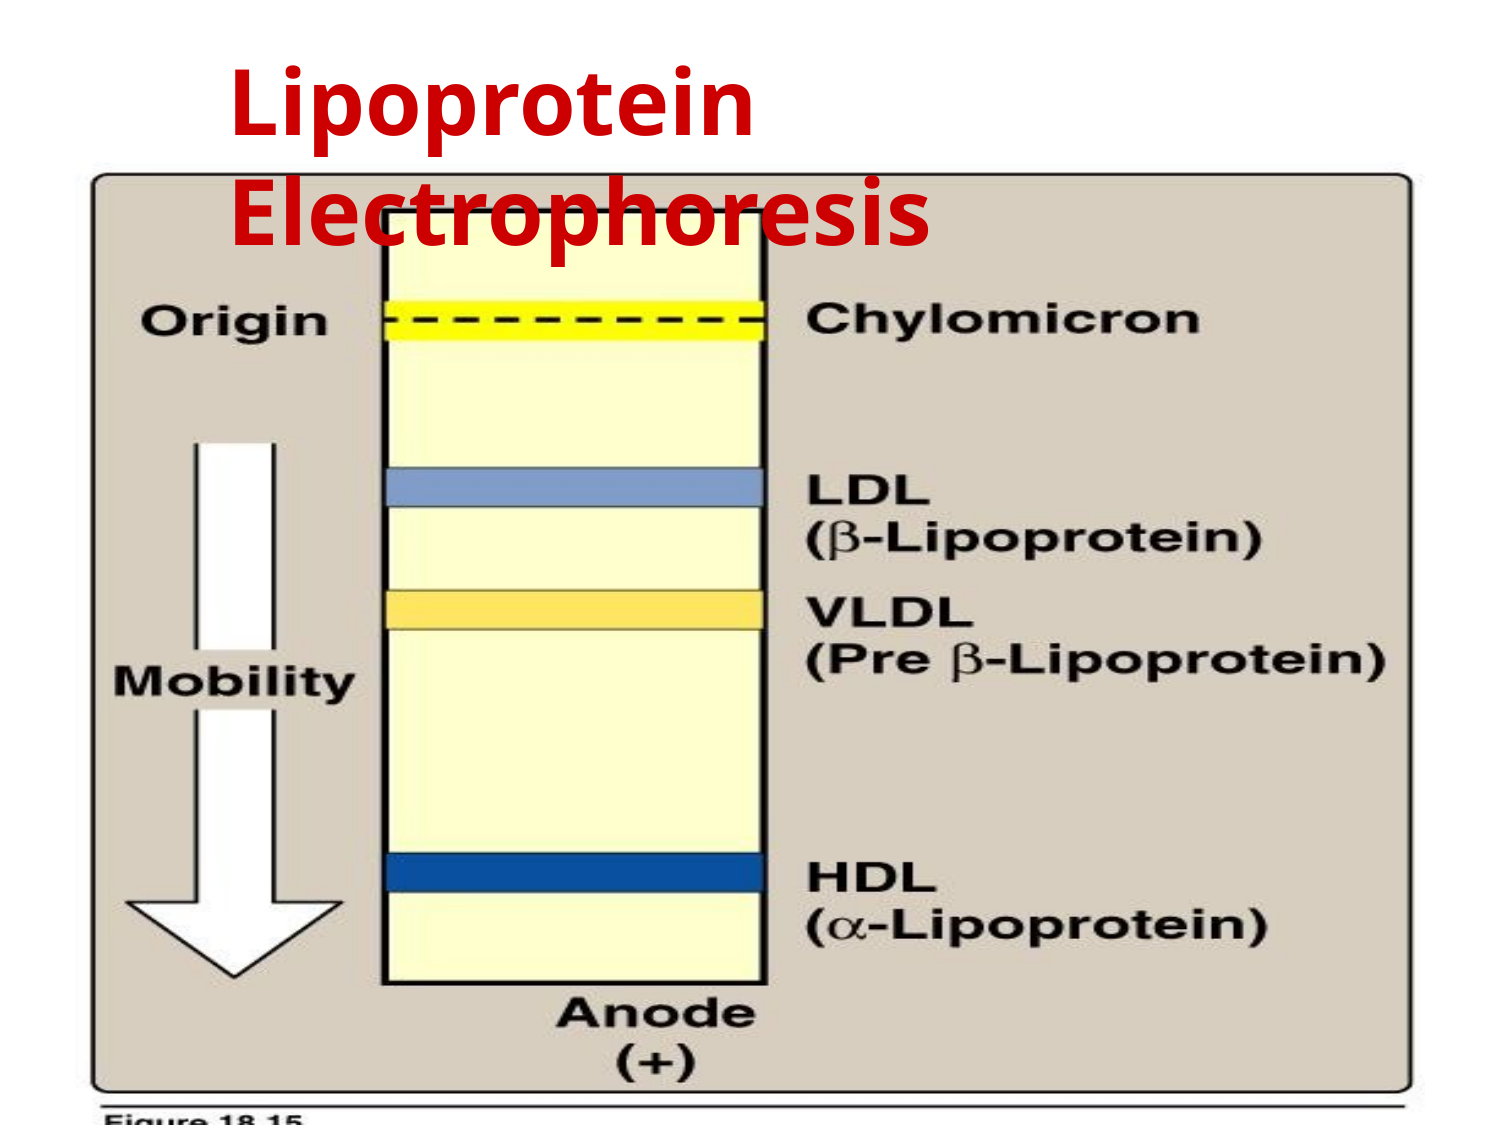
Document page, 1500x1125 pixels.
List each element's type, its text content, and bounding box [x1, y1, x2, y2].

title Lipoprotein Electrophoresis [225, 44, 1274, 264]
picture [74, 162, 1425, 1125]
